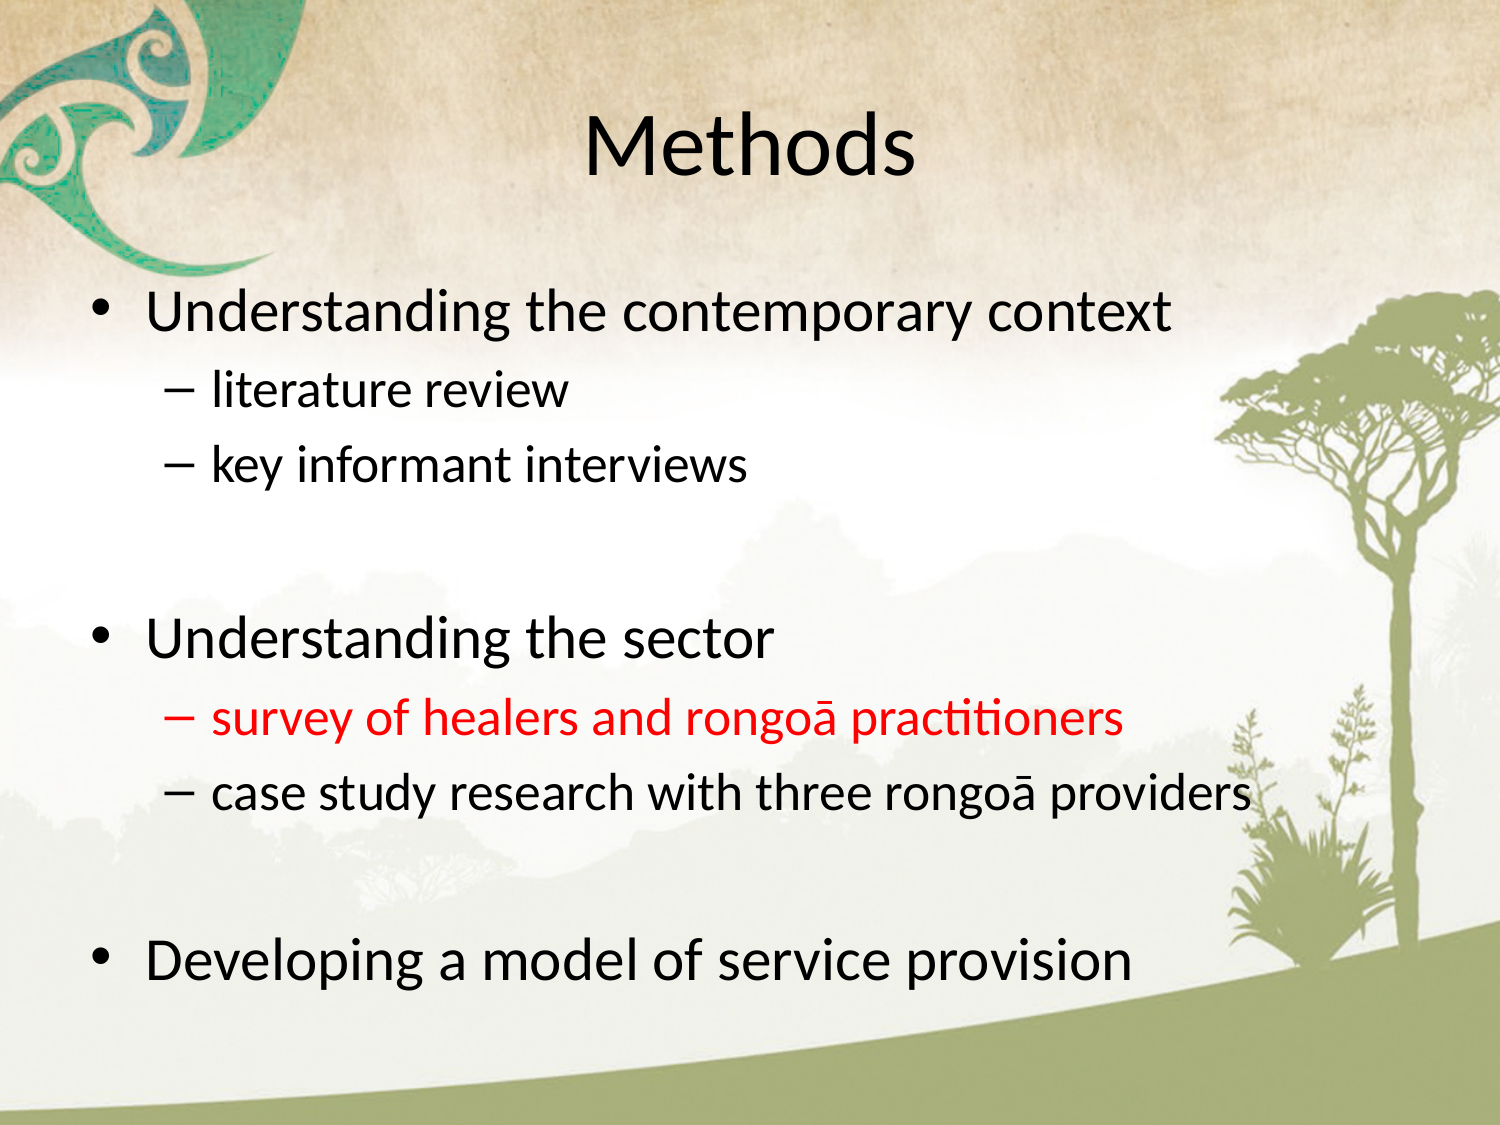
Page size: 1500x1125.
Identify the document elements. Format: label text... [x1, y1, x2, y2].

picture [0, 0, 1500, 1125]
title Methods [75, 45, 1425, 233]
list Understanding the contemporary context literature review key informant interviews Understanding the sector survey of healers and rongoā practitioners case study research with three rongoā providers Developing a model of service provision [75, 262, 1425, 1005]
